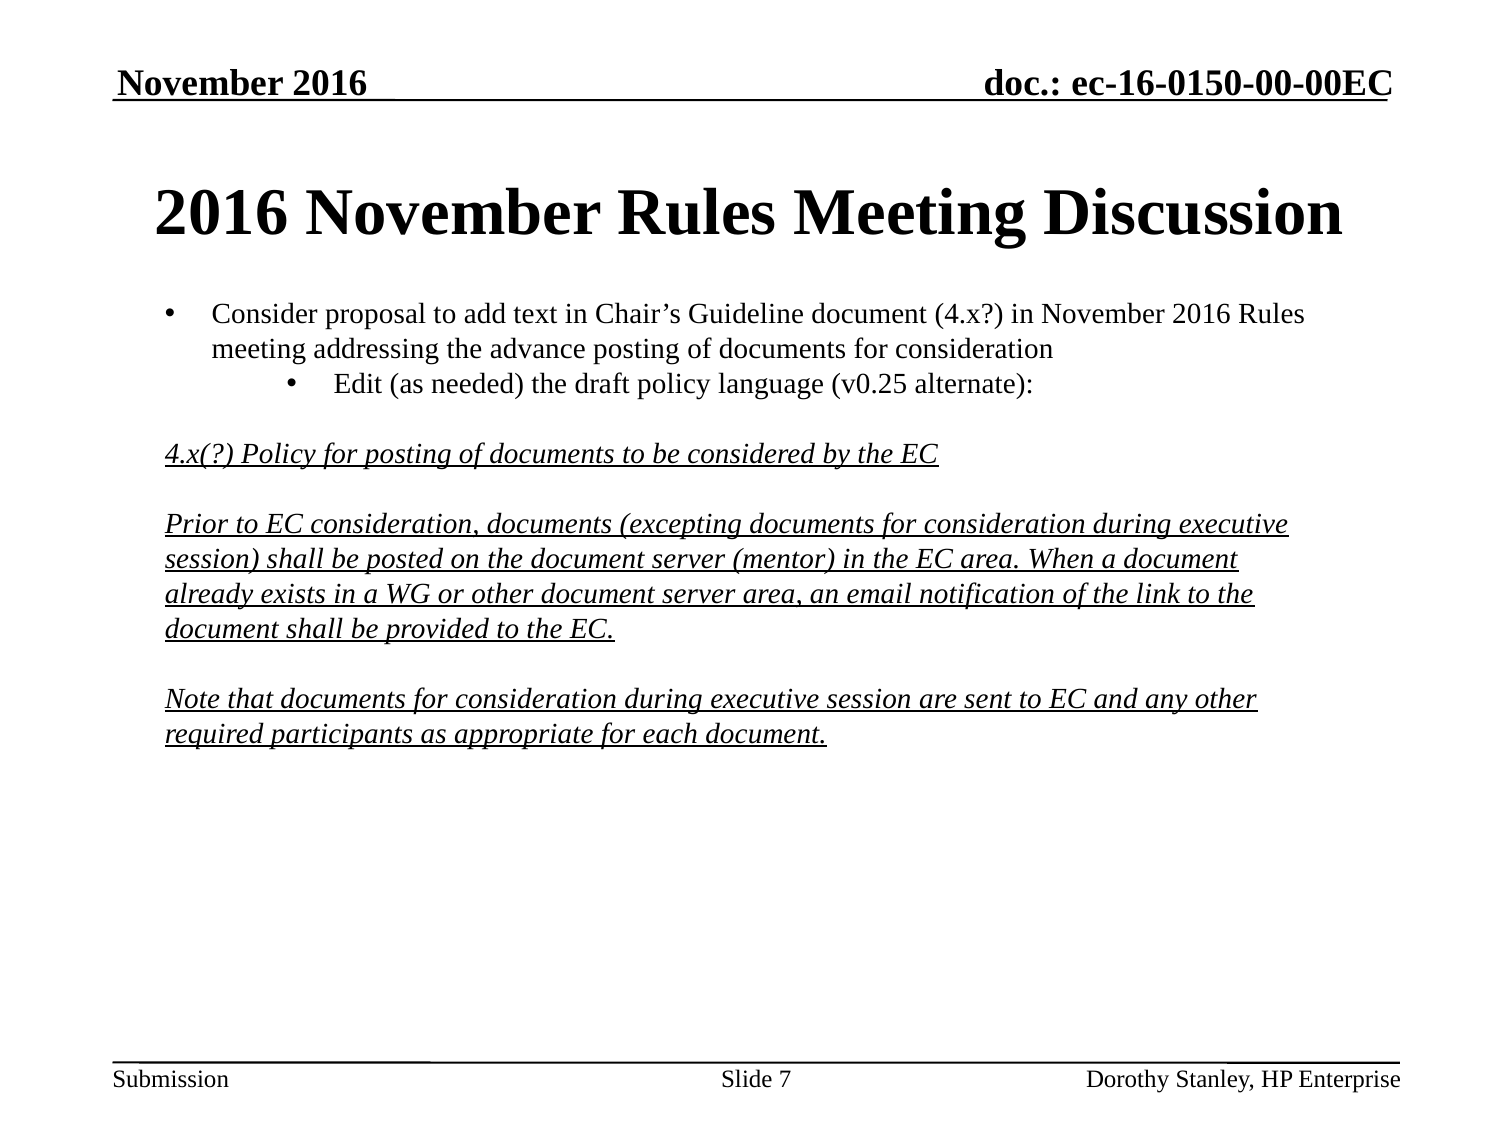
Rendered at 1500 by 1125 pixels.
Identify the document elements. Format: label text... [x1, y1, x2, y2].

footer Dorothy Stanley, HP Enterprise [1031, 1061, 1402, 1093]
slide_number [116, 58, 507, 104]
title 2016 November Rules Meeting Discussion [112, 111, 1388, 303]
text_box Consider proposal to add text in Chair’s Guideline document (4.x?) in November 2016 Rules meeting addressing the advance posting of documents for consideration Edit (as needed) the draft policy language (v0.25 alternate): 4.x(?) Policy for posting of documents to be considered by the EC Prior to EC consideration, documents (excepting documents for consideration during executive session) shall be posted on the document server (mentor) in the EC area. When a document already exists in a WG or other document server area, an email notification of the link to the document shall be provided to the EC. Note that documents for consideration during executive session are sent to EC and any other required participants as appropriate for each document. [150, 287, 1325, 757]
slide_number Slide 7 [712, 1061, 800, 1123]
